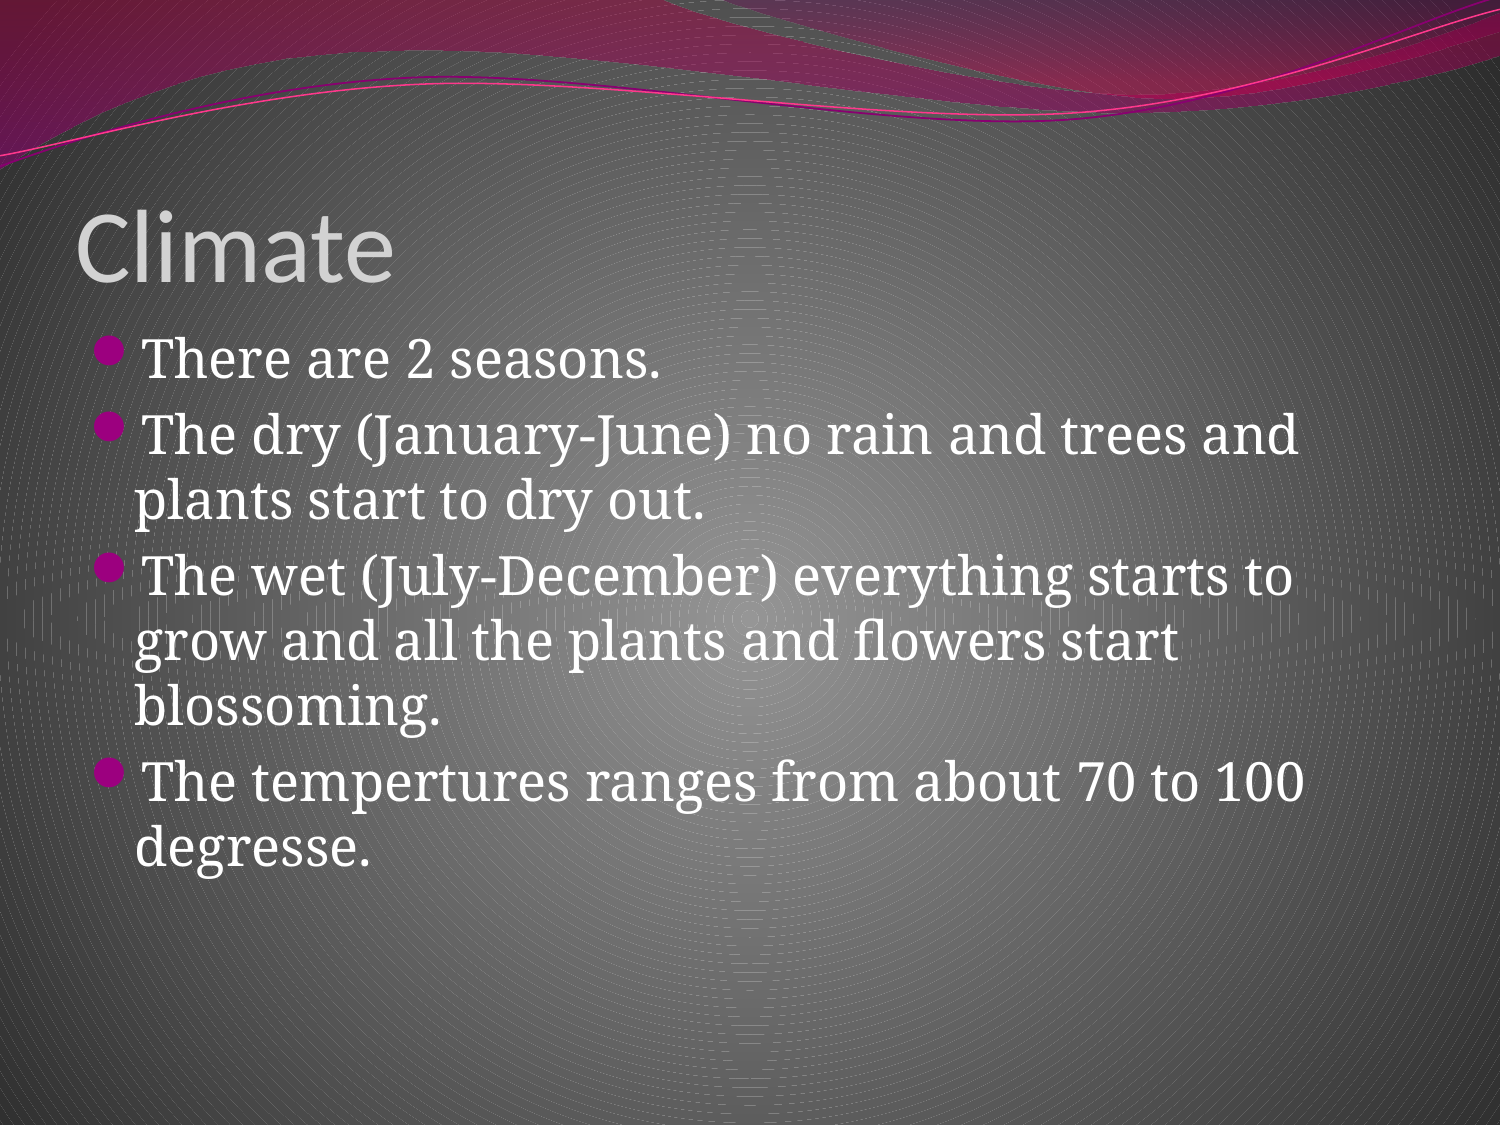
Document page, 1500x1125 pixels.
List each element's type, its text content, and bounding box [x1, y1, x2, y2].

list There are 2 seasons. The dry (January-June) no rain and trees and plants start to dry out. The wet (July-December) everything starts to grow and all the plants and flowers start blossoming. The tempertures ranges from about 70 to 100 degresse. [75, 317, 1425, 1038]
title Climate [75, 115, 1425, 303]
